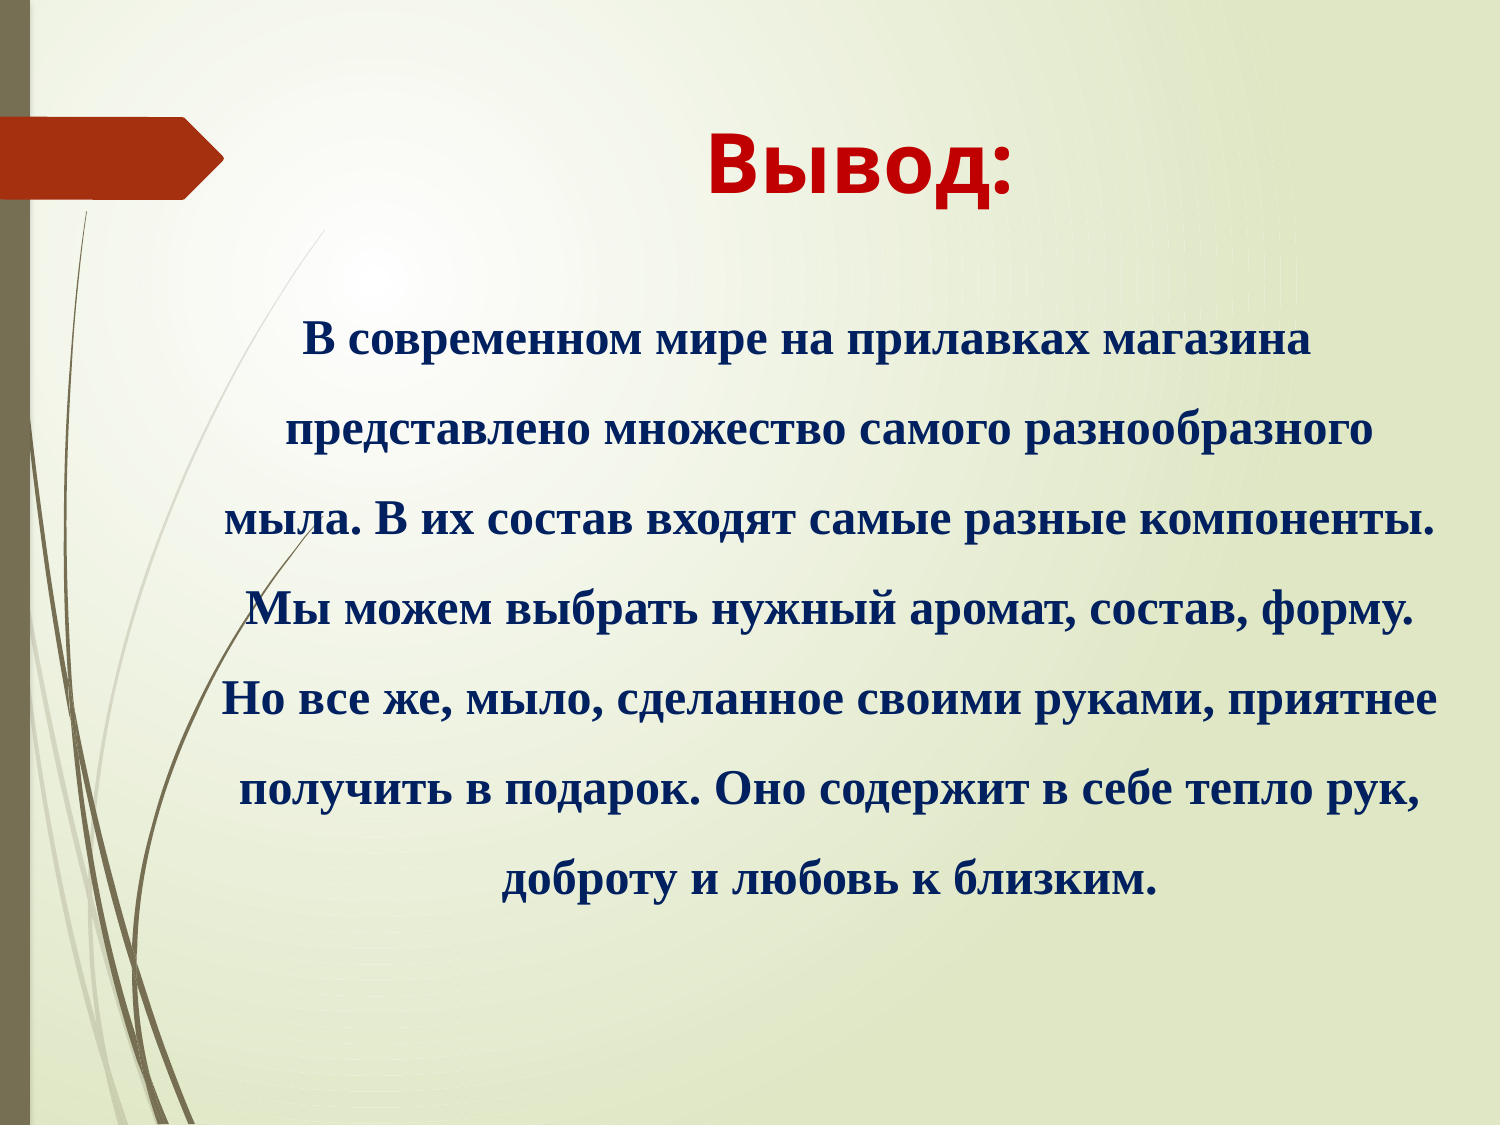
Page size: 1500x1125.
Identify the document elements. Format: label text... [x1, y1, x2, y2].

list В современном мире на прилавках магазина представлено множество самого разнообразного мыла. В их состав входят самые разные компоненты. Мы можем выбрать нужный аромат, состав, форму. Но все же, мыло, сделанное своими руками, приятнее получить в подарок. Оно содержит в себе тепло рук, доброту и любовь к близким. [150, 267, 1454, 961]
title Вывод: [319, 102, 1400, 267]
